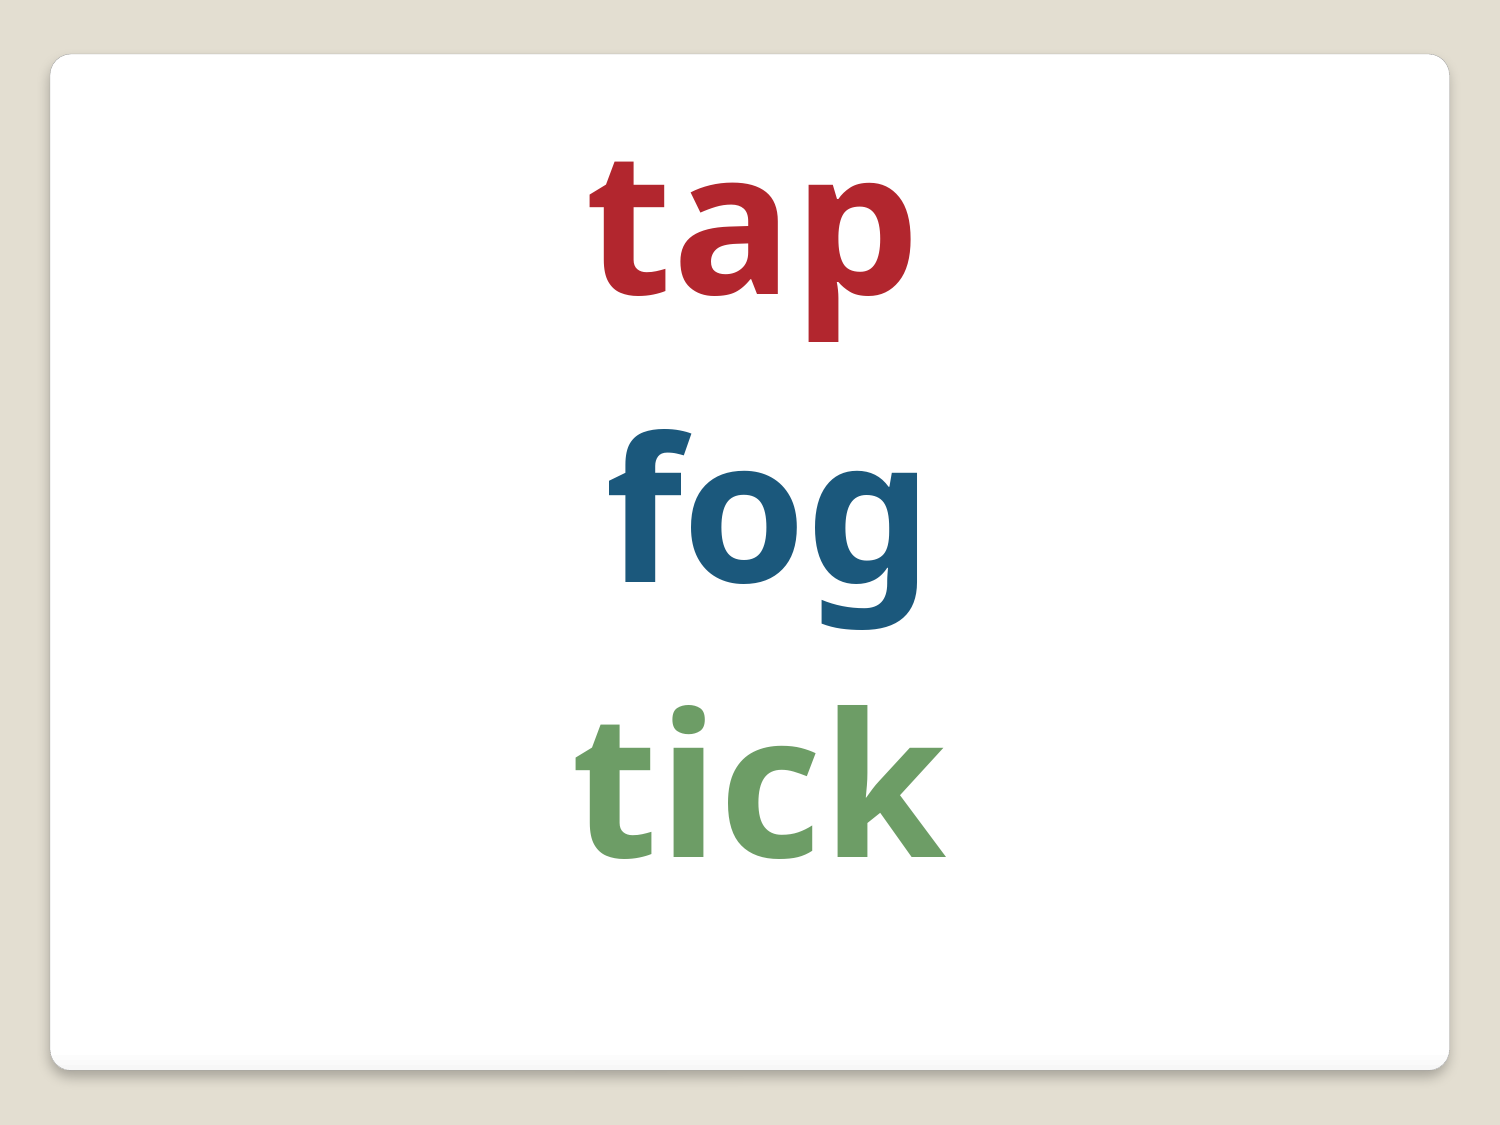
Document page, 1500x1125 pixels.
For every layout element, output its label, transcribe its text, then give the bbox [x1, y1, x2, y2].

text_box tick [317, 649, 1200, 905]
text_box tap [317, 87, 1188, 343]
text_box fog [412, 374, 1125, 630]
